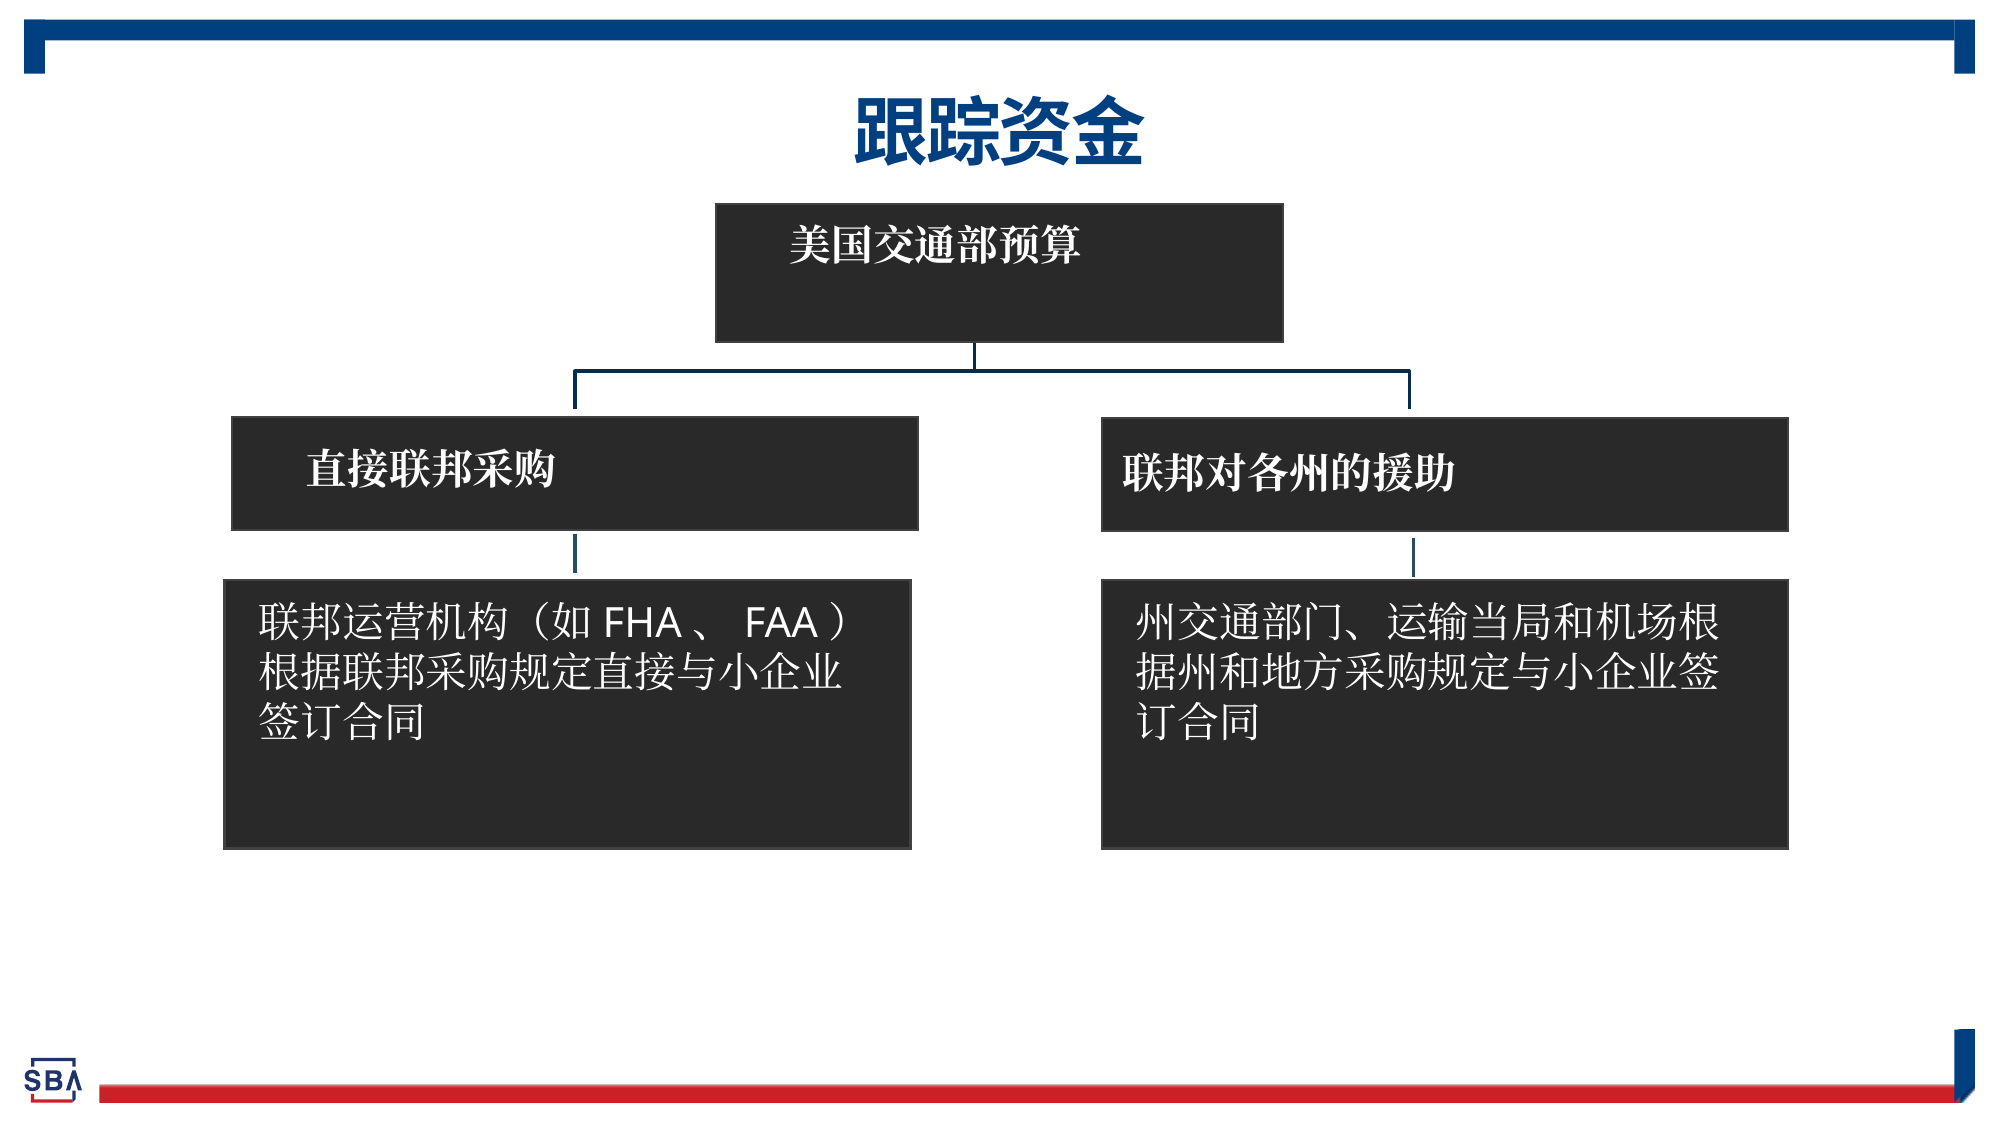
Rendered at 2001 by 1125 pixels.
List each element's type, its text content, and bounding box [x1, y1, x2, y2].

text_box [223, 579, 912, 850]
text_box [231, 416, 919, 531]
text_box 直接联邦采购 [291, 435, 939, 501]
text_box [1101, 579, 1789, 850]
text_box 联邦对各州的援助 [1107, 439, 1794, 505]
text_box [575, 342, 974, 410]
text_box [715, 203, 1284, 343]
title 跟踪资金 [137, 87, 1863, 186]
text_box 美国交通部预算 [774, 211, 1227, 277]
text_box 联邦运营机构（如FHA、FAA）根据联邦采购规定直接与小企业签订合同 [243, 588, 892, 804]
text_box [1101, 417, 1789, 532]
text_box 州交通部门、运输当局和机场根据州和地方采购规定与小企业签订合同 [1121, 588, 1769, 804]
text_box [974, 342, 1410, 410]
